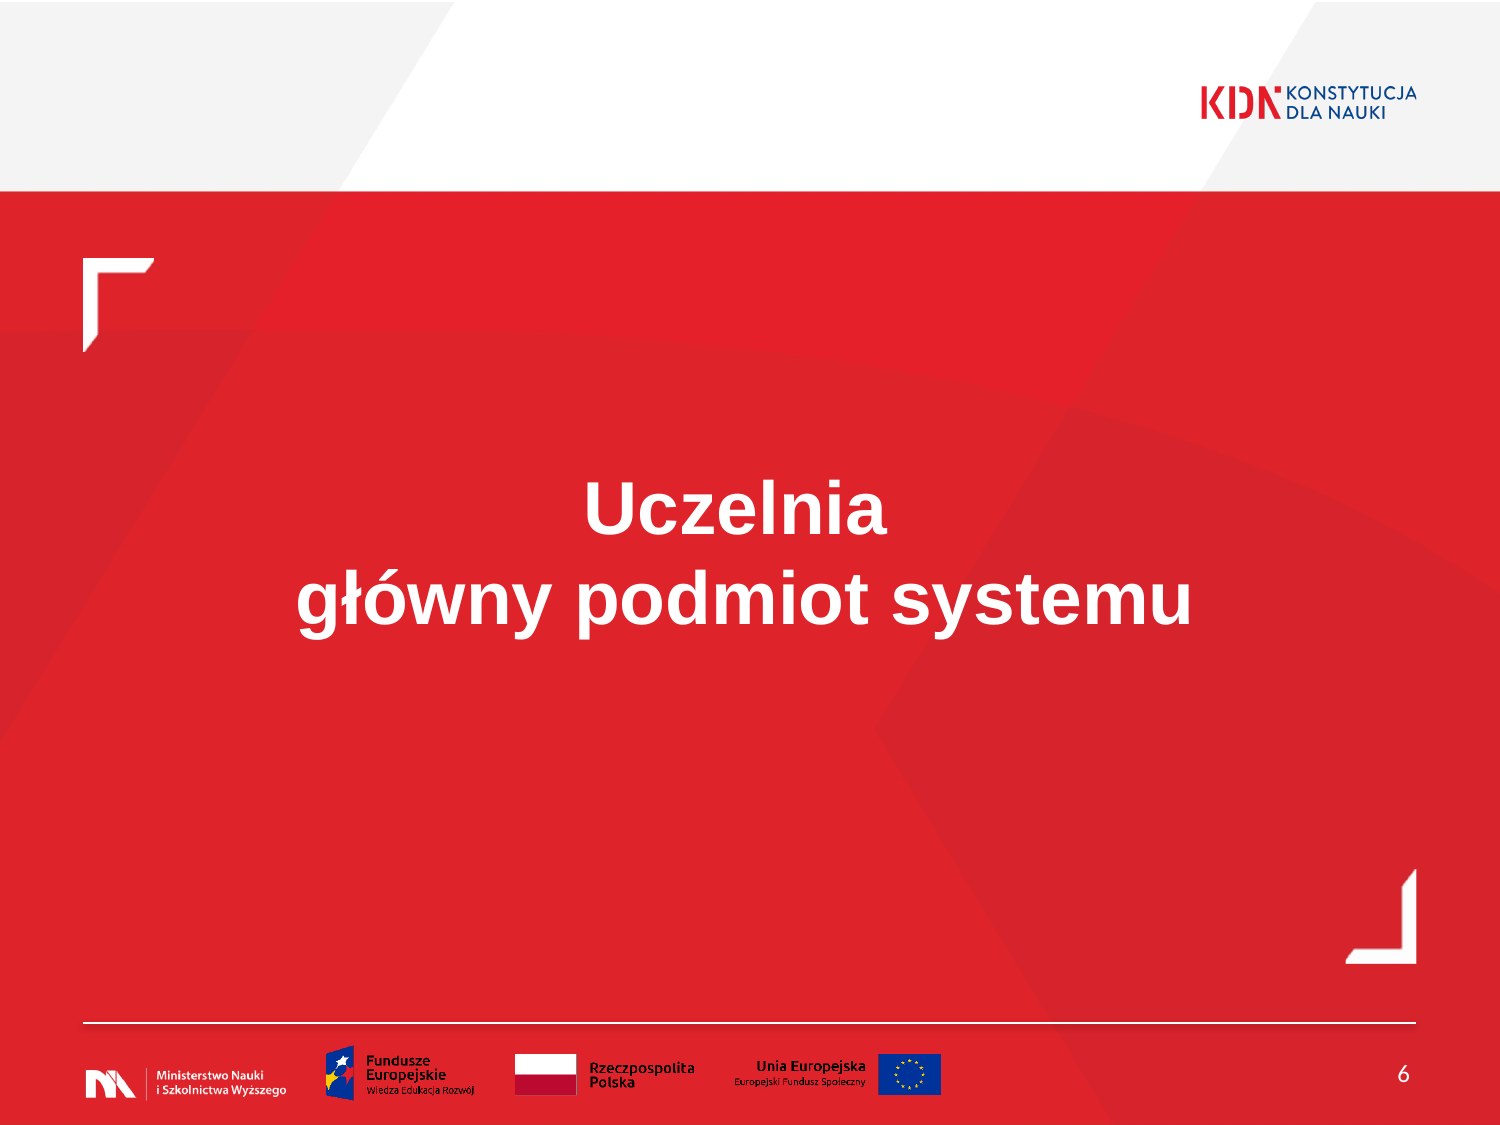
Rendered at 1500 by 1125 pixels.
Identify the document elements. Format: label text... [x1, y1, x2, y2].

slide_number 6 [1074, 1042, 1425, 1103]
picture [0, 2, 1500, 1125]
text_box Uczelnia główny podmiot systemu [125, 351, 1367, 647]
